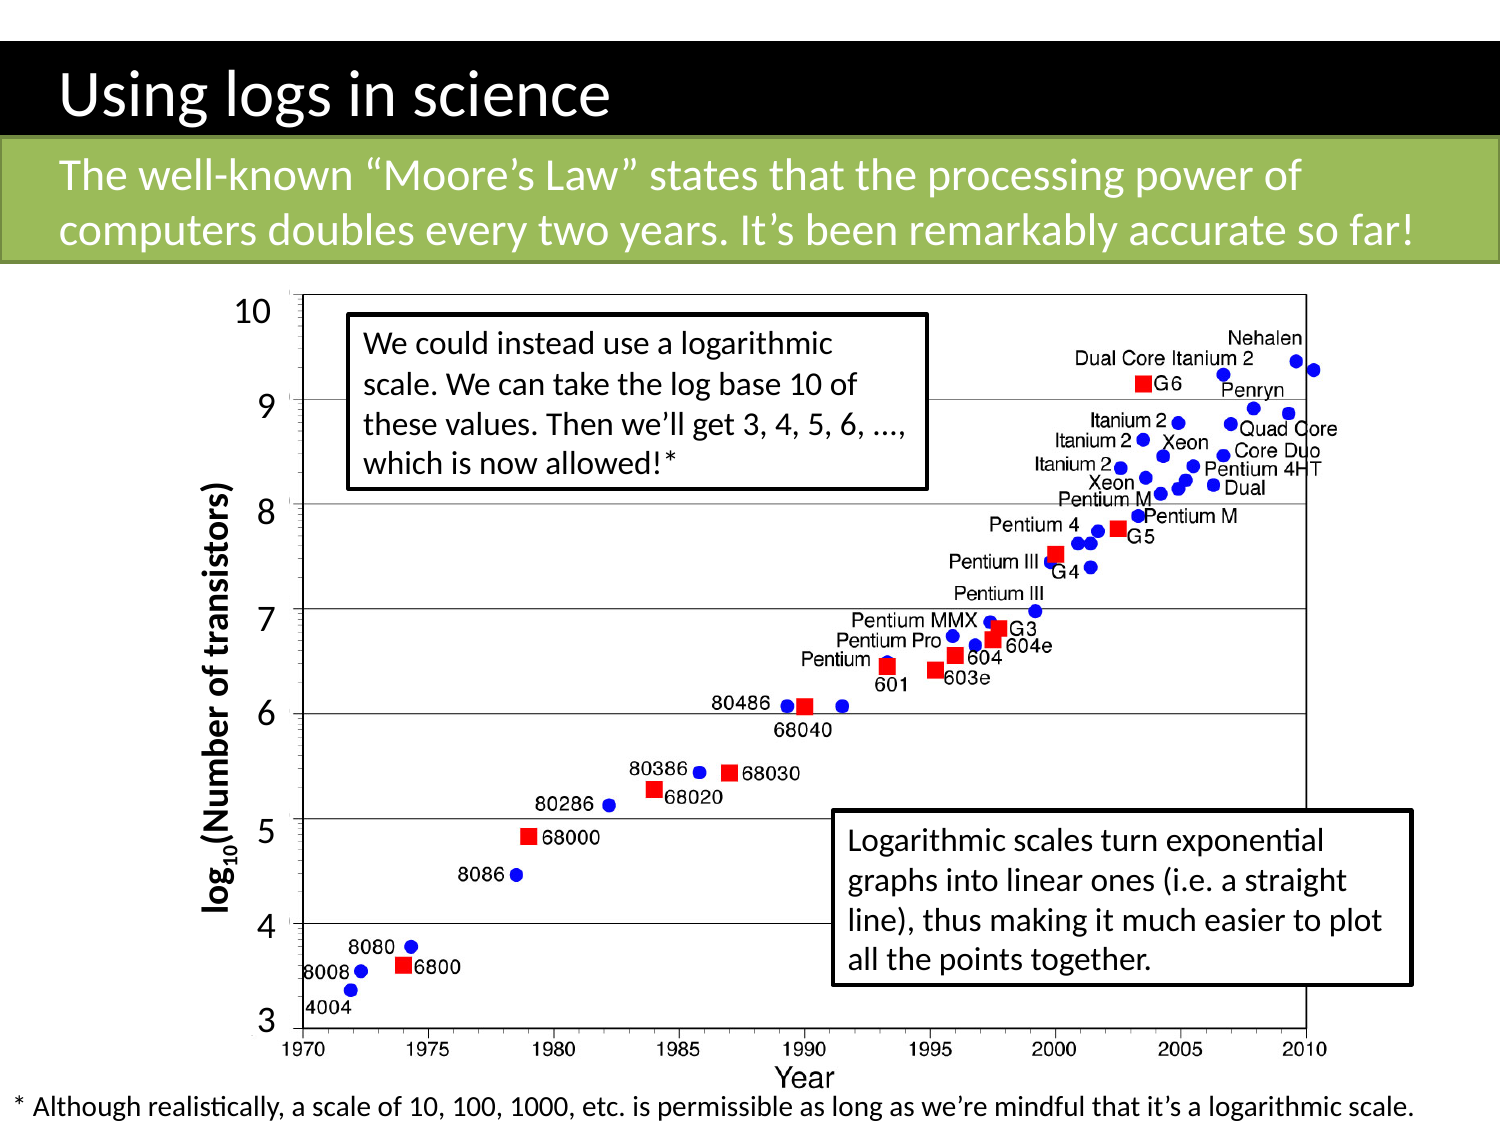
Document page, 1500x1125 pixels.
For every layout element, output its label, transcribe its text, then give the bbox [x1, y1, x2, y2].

text_box Logarithmic scales turn exponential graphs into linear ones (i.e. a straight line), thus making it much easier to plot all the points together. [1357, 808, 1414, 987]
text_box Using logs in science [0, 41, 1500, 135]
text_box * Although realistically, a scale of 10, 100, 1000, etc. is permissible as long as we’re mindful that it’s a logarithmic scale. [0, 1079, 1480, 1125]
text_box The well-known “Moore’s Law” states that the processing power of computers doubles every two years. It’s been remarkably accurate so far! [0, 135, 1500, 264]
picture [135, 278, 1353, 1097]
